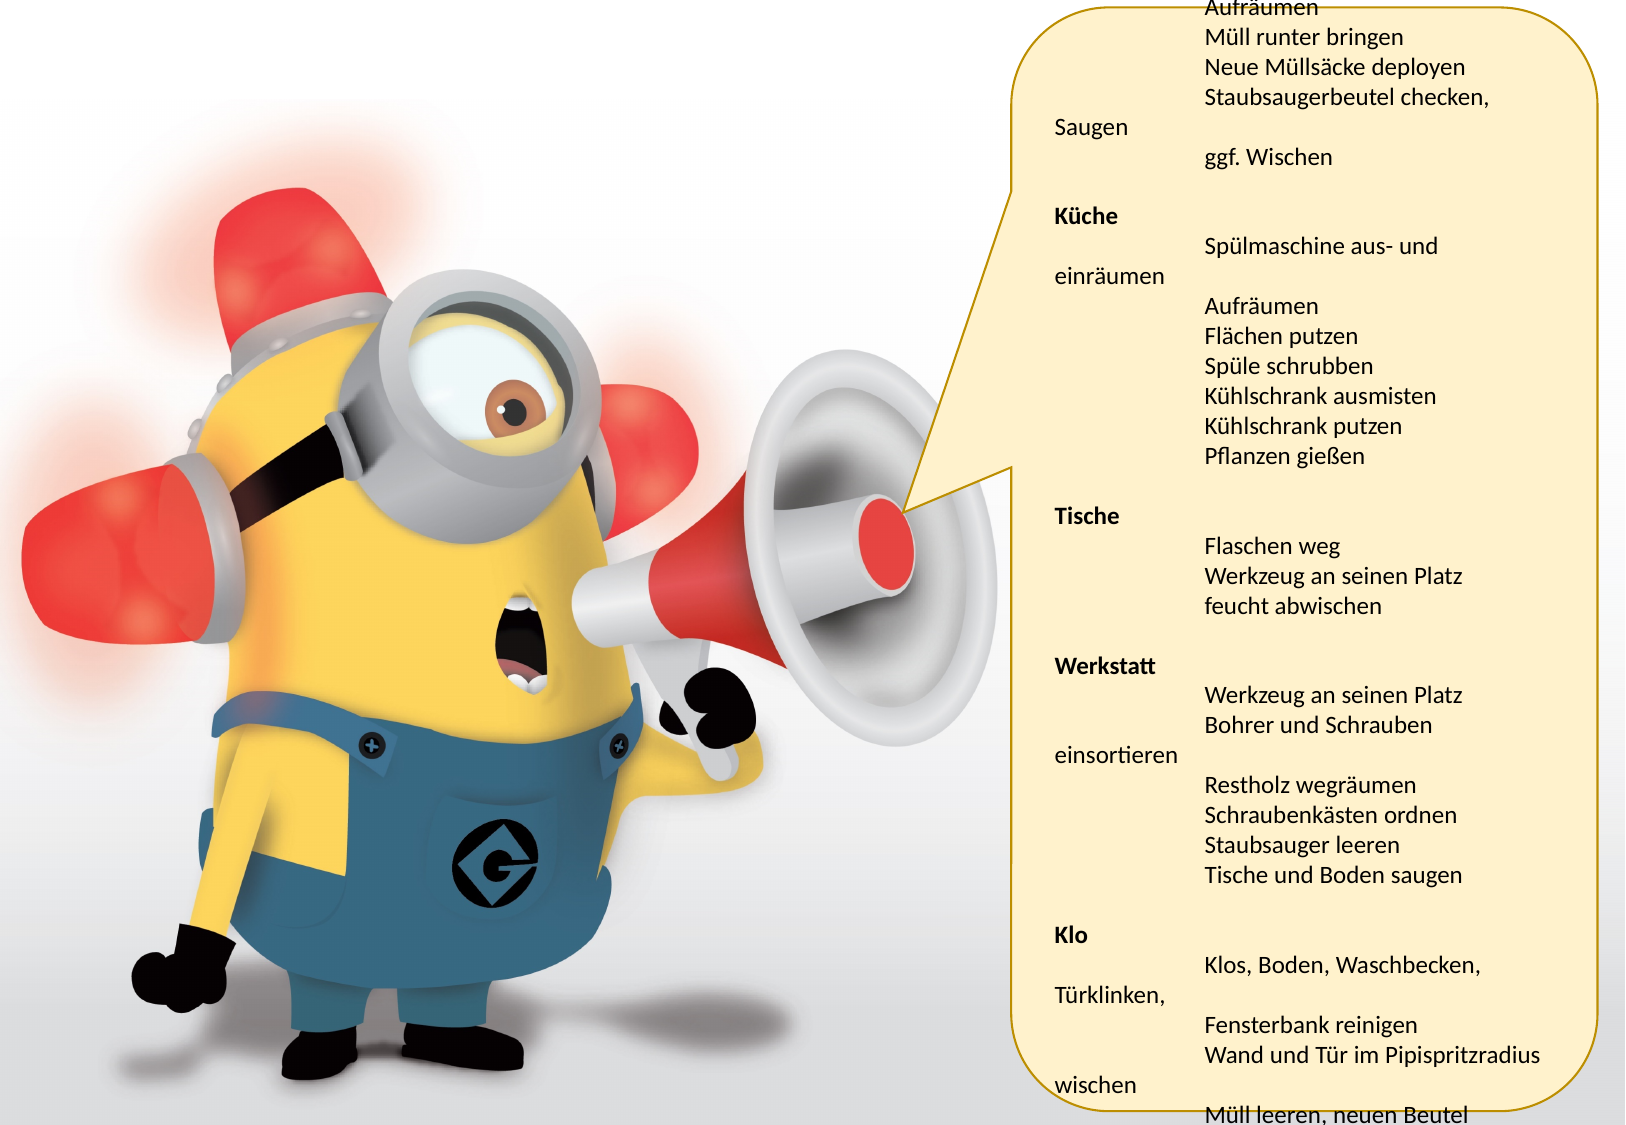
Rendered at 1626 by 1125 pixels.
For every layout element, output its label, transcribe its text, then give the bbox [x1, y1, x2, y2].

text_box Überall Aufräumen Müll runter bringen Neue Müllsäcke deployen Staubsaugerbeutel checken, Saugen ggf. Wischen Küche Spülmaschine aus- und einräumen Aufräumen Flächen putzen Spüle schrubben Kühlschrank ausmisten Kühlschrank putzen Pflanzen gießen Tische Flaschen weg Werkzeug an seinen Platz feucht abwischen Werkstatt Werkzeug an seinen Platz Bohrer und Schrauben einsortieren Restholz wegräumen Schraubenkästen ordnen Staubsauger leeren Tische und Boden saugen Klo Klos, Boden, Waschbecken, Türklinken, Fensterbank reinigen Wand und Tür im Pipispritzradius wischen Müll leeren, neuen Beutel Neues Handtuch aufhängen [1010, 6, 1599, 99]
picture [0, 99, 1625, 1125]
